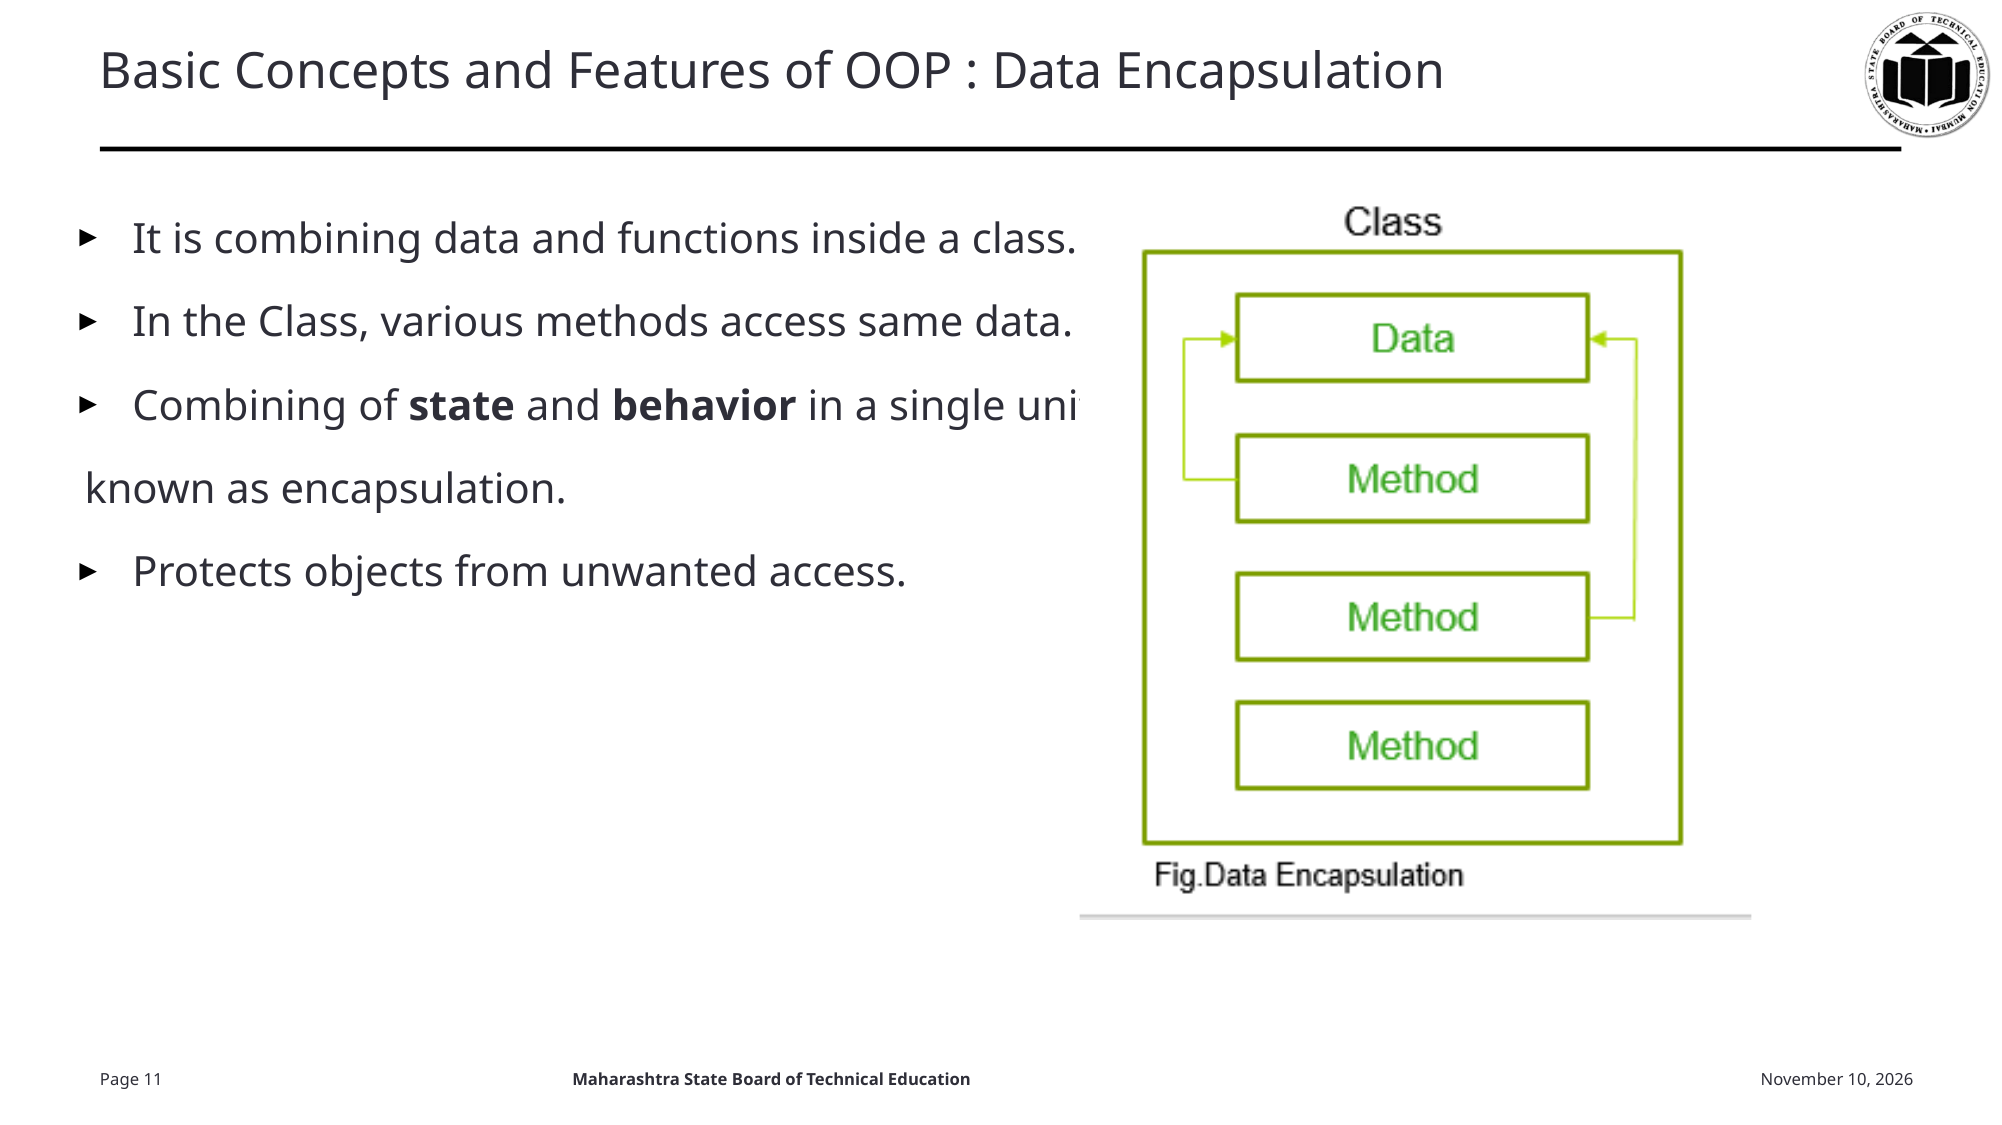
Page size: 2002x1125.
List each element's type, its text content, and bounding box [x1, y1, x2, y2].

picture [1852, 0, 2001, 149]
list It is combining data and functions inside a class. In the Class, various methods access same data. Combining of state and behavior in a single unit is known as encapsulation. Protects objects from unwanted access. [73, 186, 1946, 1040]
title Basic Concepts and Features of OOP : Data Encapsulation [99, 48, 1901, 145]
picture [1079, 186, 1752, 920]
